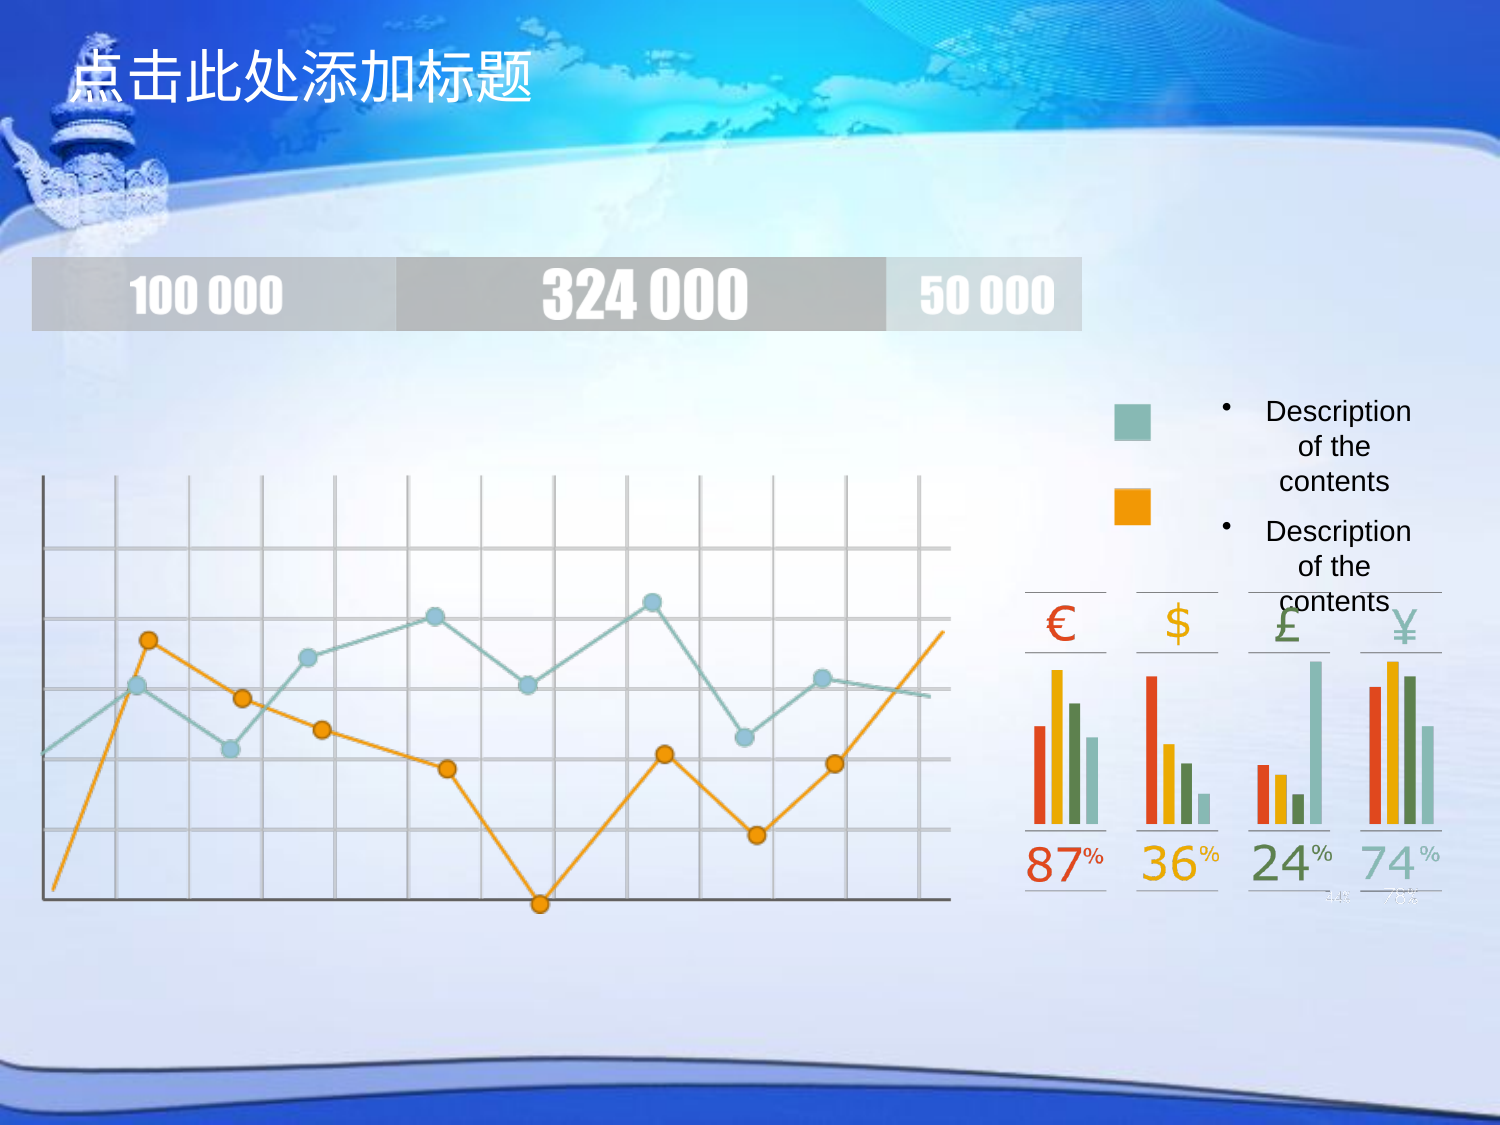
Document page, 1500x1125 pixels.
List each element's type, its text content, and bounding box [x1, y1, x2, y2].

picture [0, 0, 1500, 1125]
text_box 点击此处添加标题 [53, 33, 845, 118]
text_box Description of the contents Description of the contents [1198, 385, 1436, 572]
